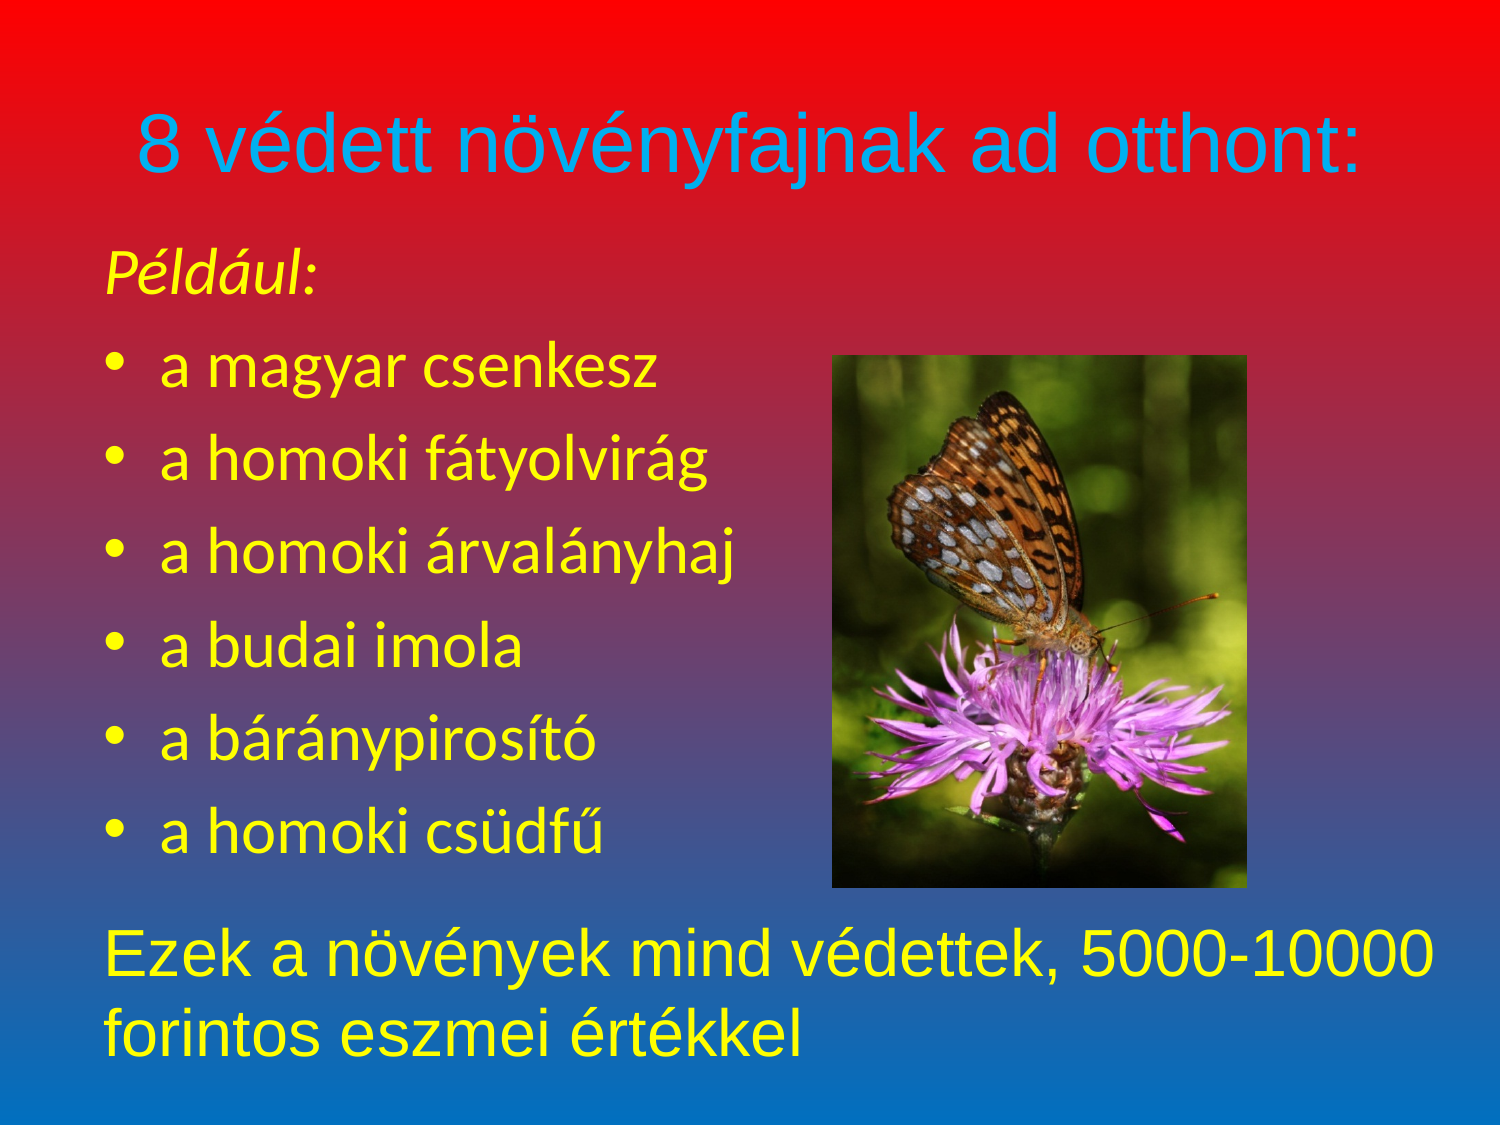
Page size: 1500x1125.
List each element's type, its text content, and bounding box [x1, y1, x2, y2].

picture [832, 355, 1247, 888]
list Például: a magyar csenkesz a homoki fátyolvirág a homoki árvalányhaj a budai imola a báránypirosító a homoki csüdfű [88, 219, 1439, 902]
text_box Ezek a növények mind védettek, 5000-10000 forintos eszmei értékkel [88, 902, 1459, 1125]
title 8 védett növényfajnak ad otthont: [74, 44, 1426, 233]
